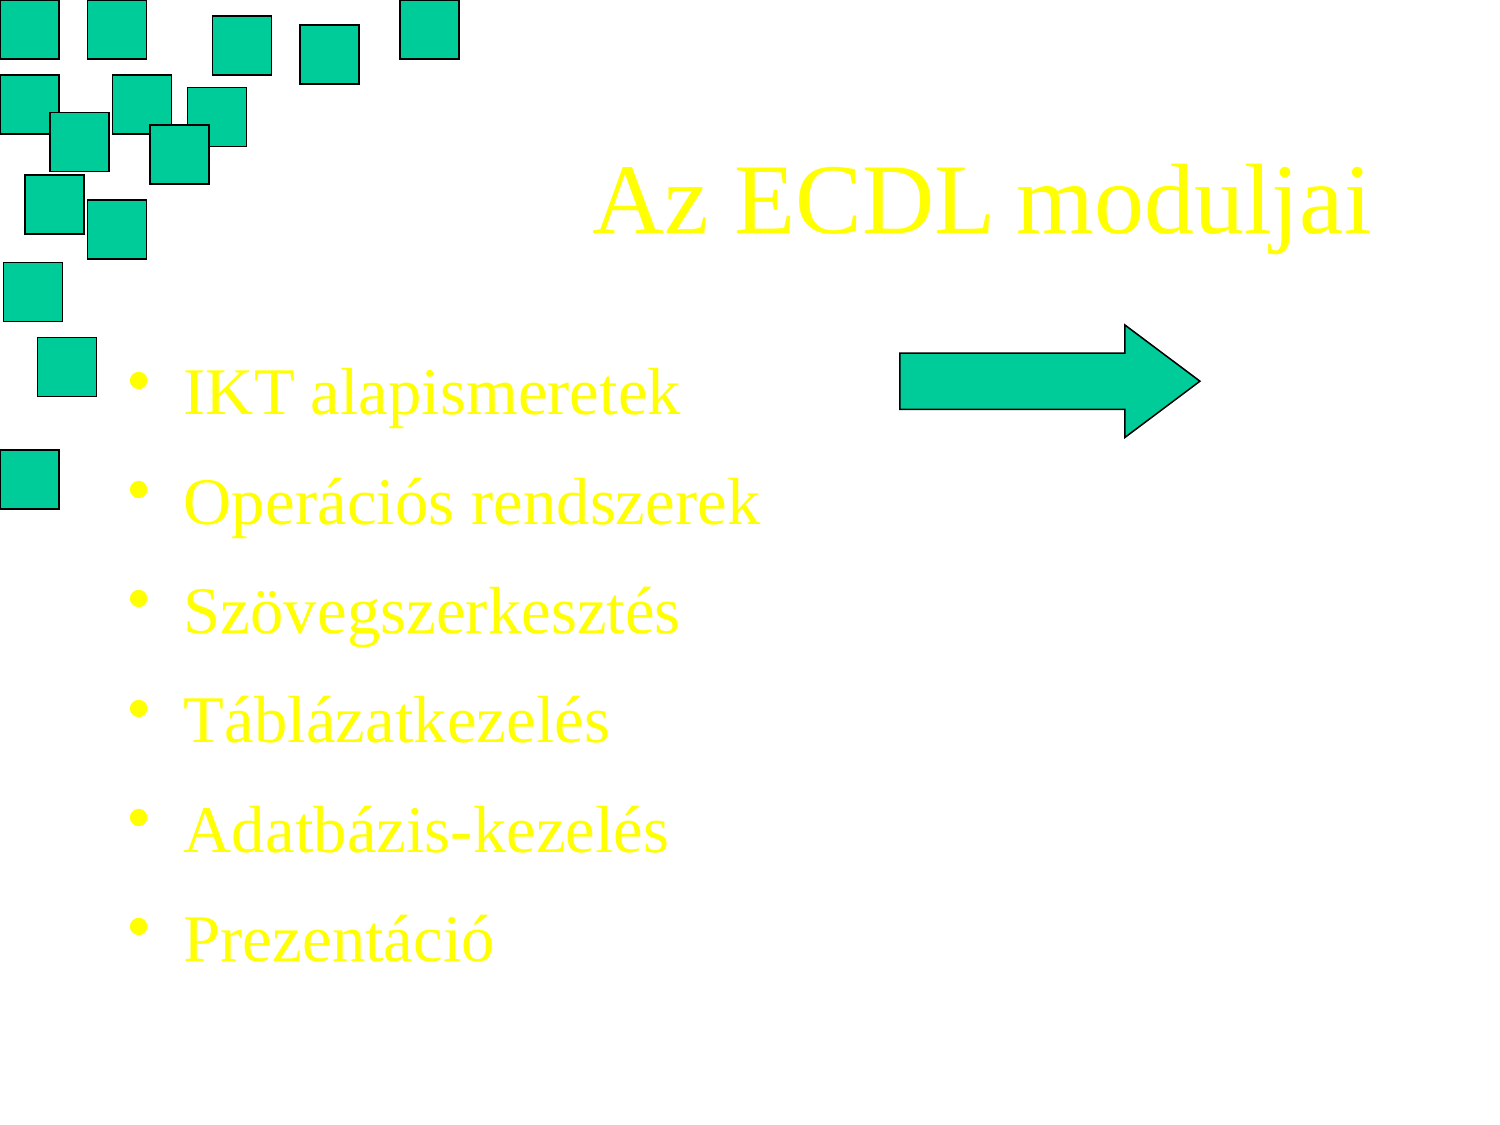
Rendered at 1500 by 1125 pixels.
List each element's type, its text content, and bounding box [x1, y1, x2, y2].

list IKT alapismeretek Operációs rendszerek Szövegszerkesztés Táblázatkezelés Adatbázis-kezelés Prezentáció [112, 324, 1388, 1001]
title Az ECDL moduljai [112, 99, 1388, 288]
text_box [899, 324, 1200, 438]
